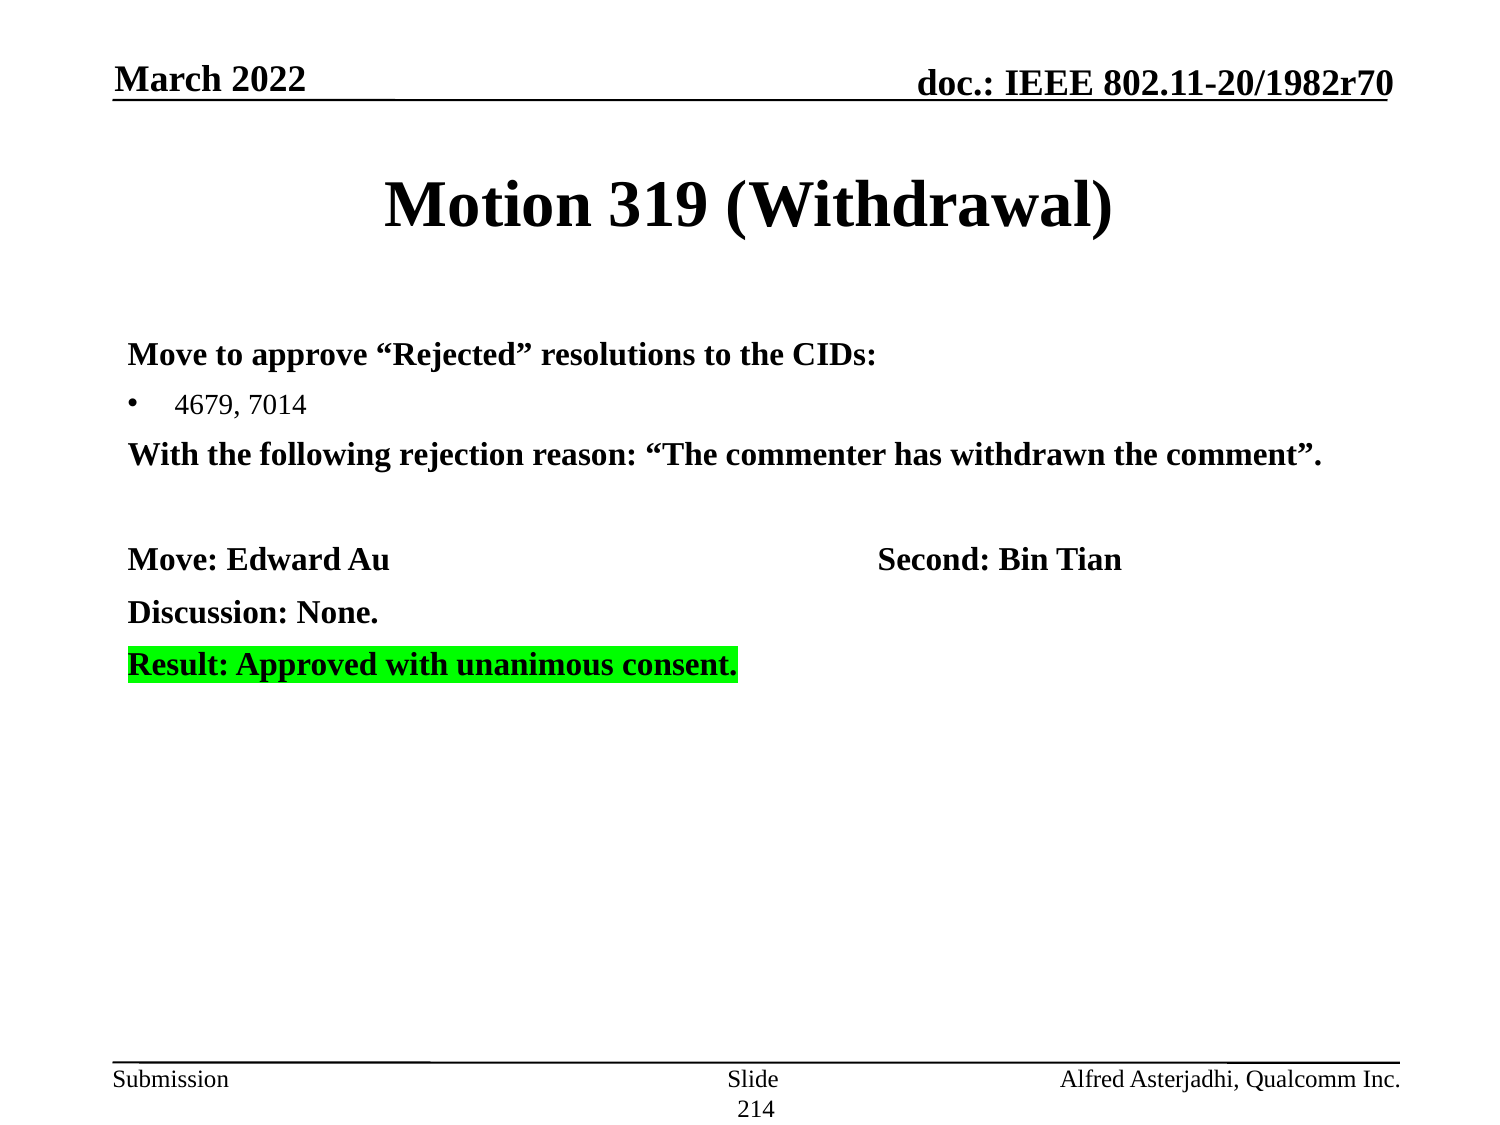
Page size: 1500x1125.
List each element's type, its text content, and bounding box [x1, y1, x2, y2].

list Move to approve “Rejected” resolutions to the CIDs: 4679, 7014 With the following rejection reason: “The commenter has withdrawn the comment”. Move: Edward Au Second: Bin Tian Discussion: None. Result: Approved with unanimous consent. [112, 324, 1388, 1063]
slide_number Slide 214 [712, 1061, 800, 1123]
title Motion 319 (Withdrawal) [112, 112, 1388, 288]
footer Alfred Asterjadhi, Qualcomm Inc. [878, 1061, 1402, 1093]
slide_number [114, 54, 423, 100]
